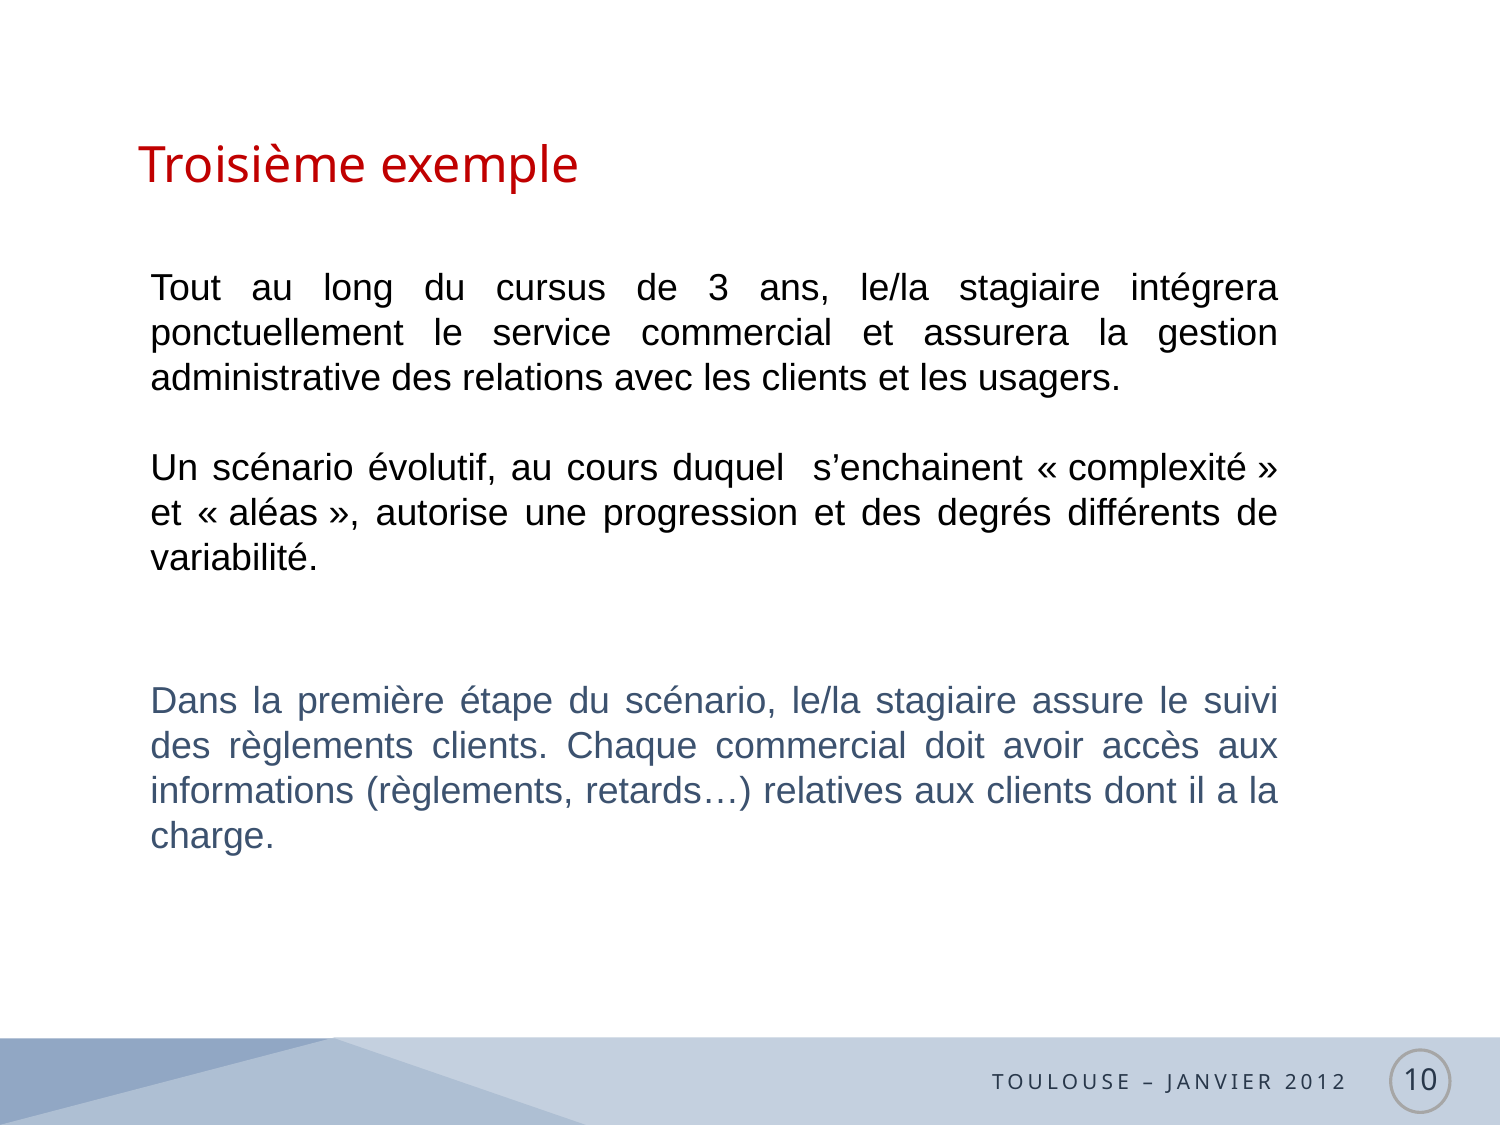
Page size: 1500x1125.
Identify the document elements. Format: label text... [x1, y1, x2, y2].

text_box Dans la première étape du scénario, le/la stagiaire assure le suivi des règlements clients. Chaque commercial doit avoir accès aux informations (règlements, retards…) relatives aux clients dont il a la charge. [135, 668, 1294, 864]
slide_number 10 [1389, 1048, 1452, 1114]
text_box TOULOUSE – JANVIER 2012 [584, 1058, 1360, 1104]
text_box Tout au long du cursus de 3 ans, le/la stagiaire intégrera ponctuellement le service commercial et assurera la gestion administrative des relations avec les clients et les usagers. Un scénario évolutif, au cours duquel s’enchainent « complexité » et « aléas », autorise une progression et des degrés différents de variabilité. [135, 255, 1294, 586]
text_box Troisième exemple [123, 125, 1358, 216]
